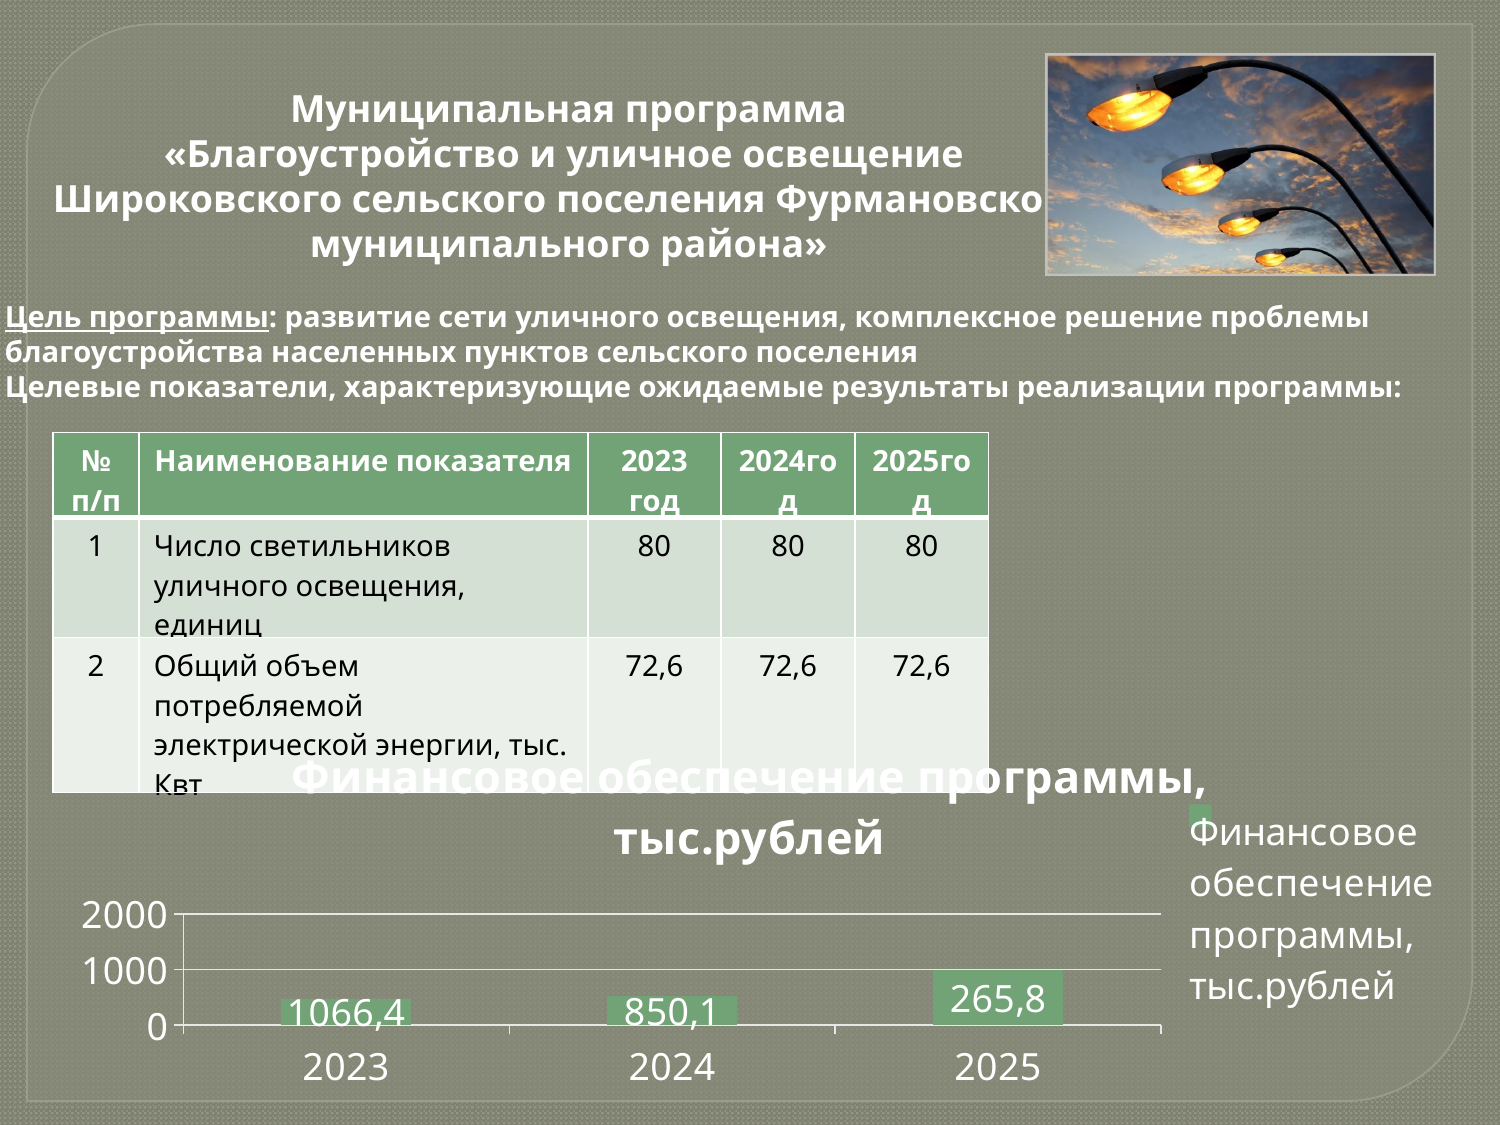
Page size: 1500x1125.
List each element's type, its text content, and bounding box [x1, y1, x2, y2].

picture [1045, 53, 1436, 276]
table_cell 72,6 [589, 638, 720, 715]
table_header 2025год [856, 433, 988, 515]
table_cell 80 [589, 520, 720, 637]
table_cell Число светильников уличного освещения, единиц [140, 520, 587, 637]
table_header Наименование показателя [140, 433, 587, 515]
table_header № п/п [54, 433, 138, 515]
chart [52, 715, 1448, 1100]
table_header 2023 год [589, 433, 720, 515]
table_cell 80 [722, 520, 854, 637]
text_box Цель программы: развитие сети уличного освещения, комплексное решение проблемы благоустройства населенных пунктов сельского поселения Целевые показатели, характеризующие ожидаемые результаты реализации программы: [0, 290, 1418, 411]
table_cell 72,6 [856, 638, 988, 715]
text_box Муниципальная программа «Благоустройство и уличное освещение Широковского сельского поселения Фурмановского муниципального района» [29, 78, 1038, 273]
table_cell 2 [54, 638, 138, 715]
table_header 2024год [722, 433, 854, 515]
table_cell Общий объем потребляемой электрической энергии, тыс. Квт [140, 638, 587, 715]
table_cell 80 [856, 520, 988, 637]
table_cell 1 [54, 520, 138, 637]
table_cell 72,6 [722, 638, 854, 715]
